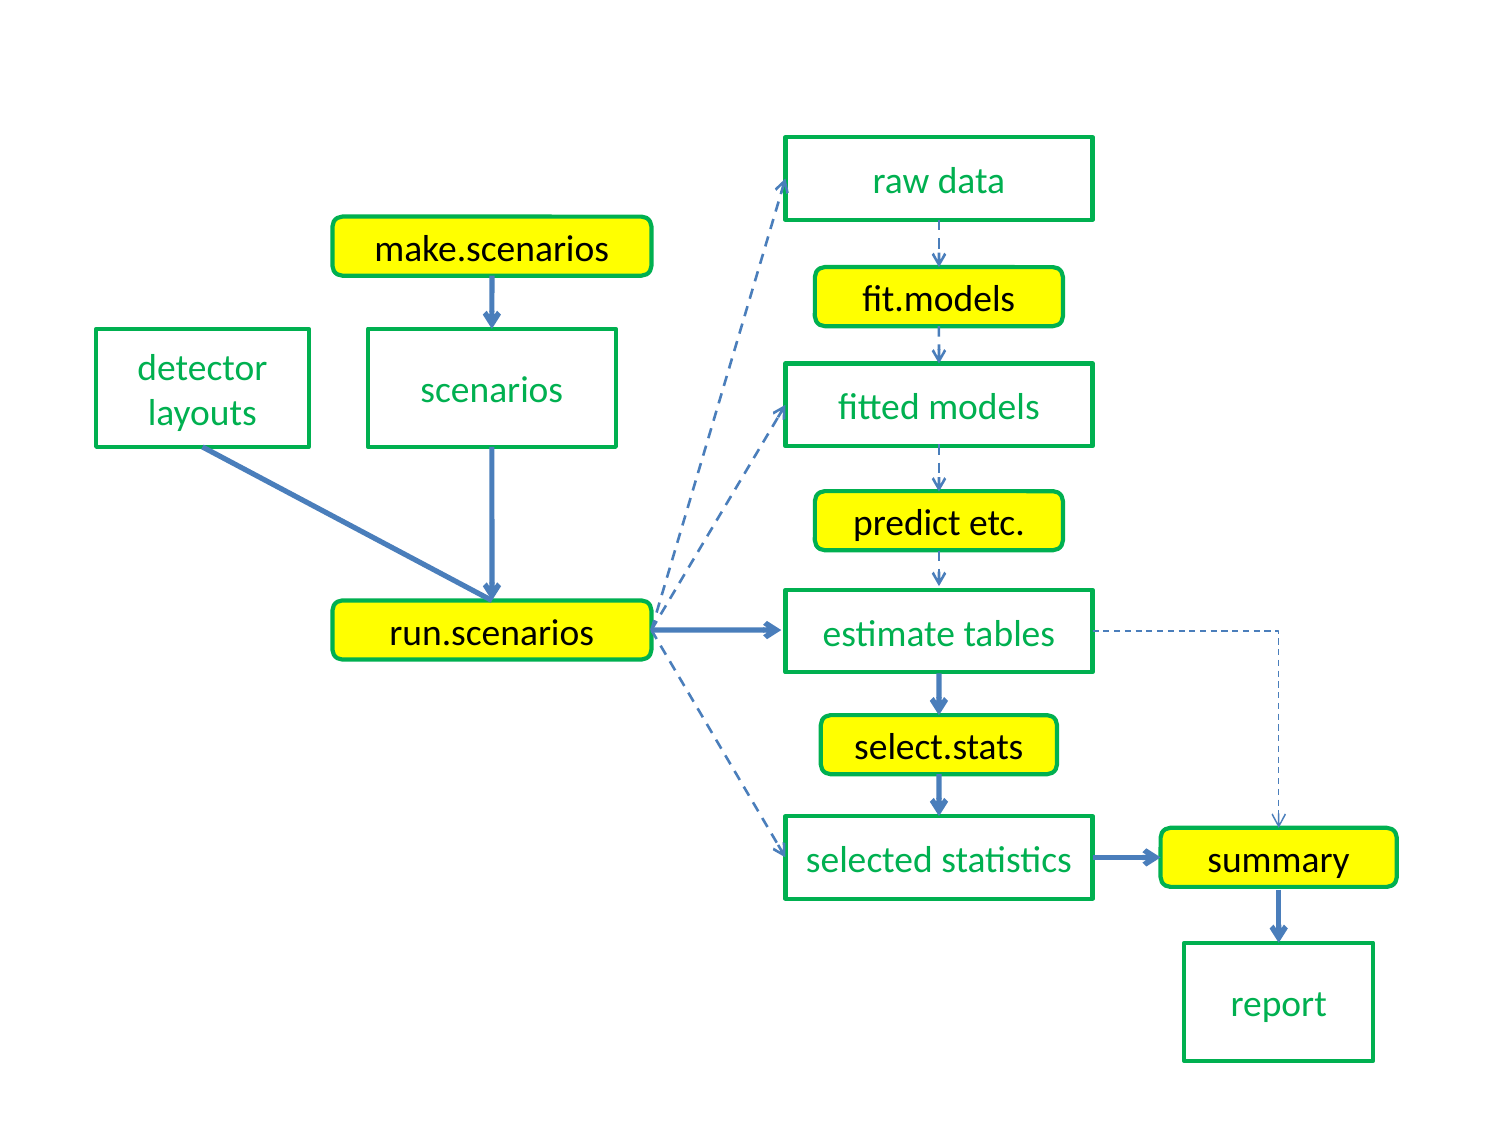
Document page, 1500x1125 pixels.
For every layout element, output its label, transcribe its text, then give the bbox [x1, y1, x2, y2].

text_box run.scenarios [330, 598, 645, 662]
text_box fit.models [812, 264, 1066, 329]
text_box fitted models [790, 361, 1095, 448]
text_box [651, 178, 786, 631]
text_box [651, 638, 786, 858]
text_box selected statistics [783, 814, 1095, 901]
text_box report [1182, 941, 1375, 1063]
text_box estimate tables [790, 588, 1095, 674]
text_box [202, 446, 493, 601]
text_box detector layouts [94, 327, 311, 449]
text_box scenarios [366, 327, 618, 449]
text_box make.scenarios [330, 214, 645, 278]
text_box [1092, 630, 1279, 829]
text_box raw data [783, 135, 1095, 222]
text_box predict etc. [812, 489, 1066, 553]
text_box summary [1158, 825, 1399, 889]
text_box select.stats [818, 713, 1060, 777]
